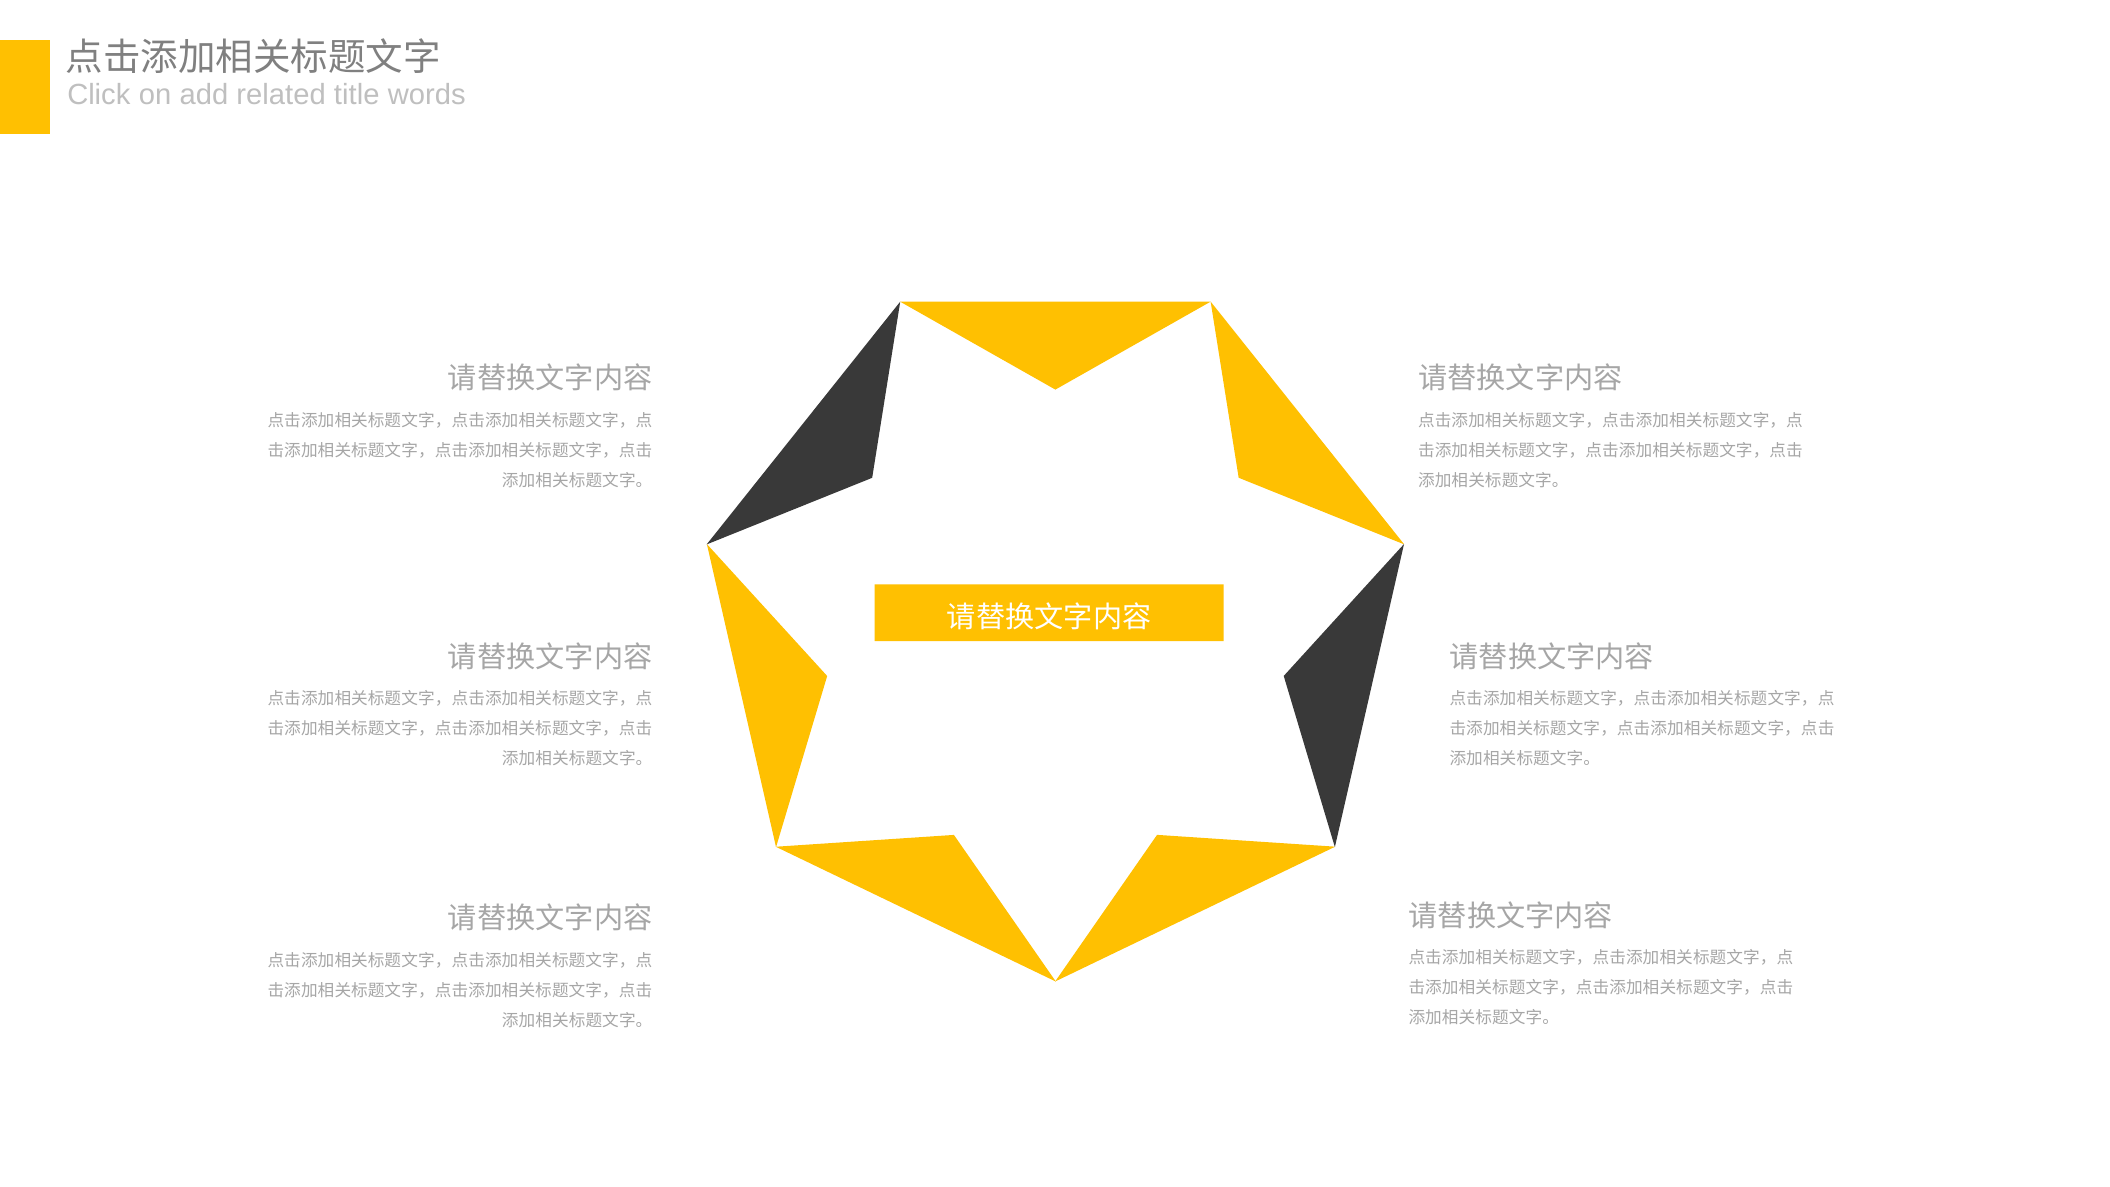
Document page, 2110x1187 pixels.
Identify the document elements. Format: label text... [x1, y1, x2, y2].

text_box 请替换文字内容 [1392, 881, 1792, 929]
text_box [740, 295, 1371, 919]
text_box 请替换文字内容 [269, 344, 669, 392]
text_box 请替换文字内容 [269, 884, 669, 931]
text_box 请替换文字内容 [1433, 622, 1833, 670]
text_box 点击添加相关标题文字，点击添加相关标题文字，点击添加相关标题文字，点击添加相关标题文字，点击添加相关标题文字。 [1433, 670, 1858, 776]
text_box Click on add related title words [51, 67, 488, 119]
text_box 点击添加相关标题文字，点击添加相关标题文字，点击添加相关标题文字，点击添加相关标题文字，点击添加相关标题文字。 [251, 670, 669, 776]
text_box 请替换文字内容 [269, 622, 669, 670]
text_box 点击添加相关标题文字，点击添加相关标题文字，点击添加相关标题文字，点击添加相关标题文字，点击添加相关标题文字。 [1392, 929, 1817, 1035]
text_box 点击添加相关标题文字，点击添加相关标题文字，点击添加相关标题文字，点击添加相关标题文字，点击添加相关标题文字。 [251, 392, 669, 498]
text_box 请替换文字内容 [1402, 344, 1802, 392]
text_box 点击添加相关标题文字，点击添加相关标题文字，点击添加相关标题文字，点击添加相关标题文字，点击添加相关标题文字。 [1402, 392, 1827, 498]
text_box 点击添加相关标题文字，点击添加相关标题文字，点击添加相关标题文字，点击添加相关标题文字，点击添加相关标题文字。 [251, 931, 669, 1038]
text_box 点击添加相关标题文字 [49, 25, 524, 97]
